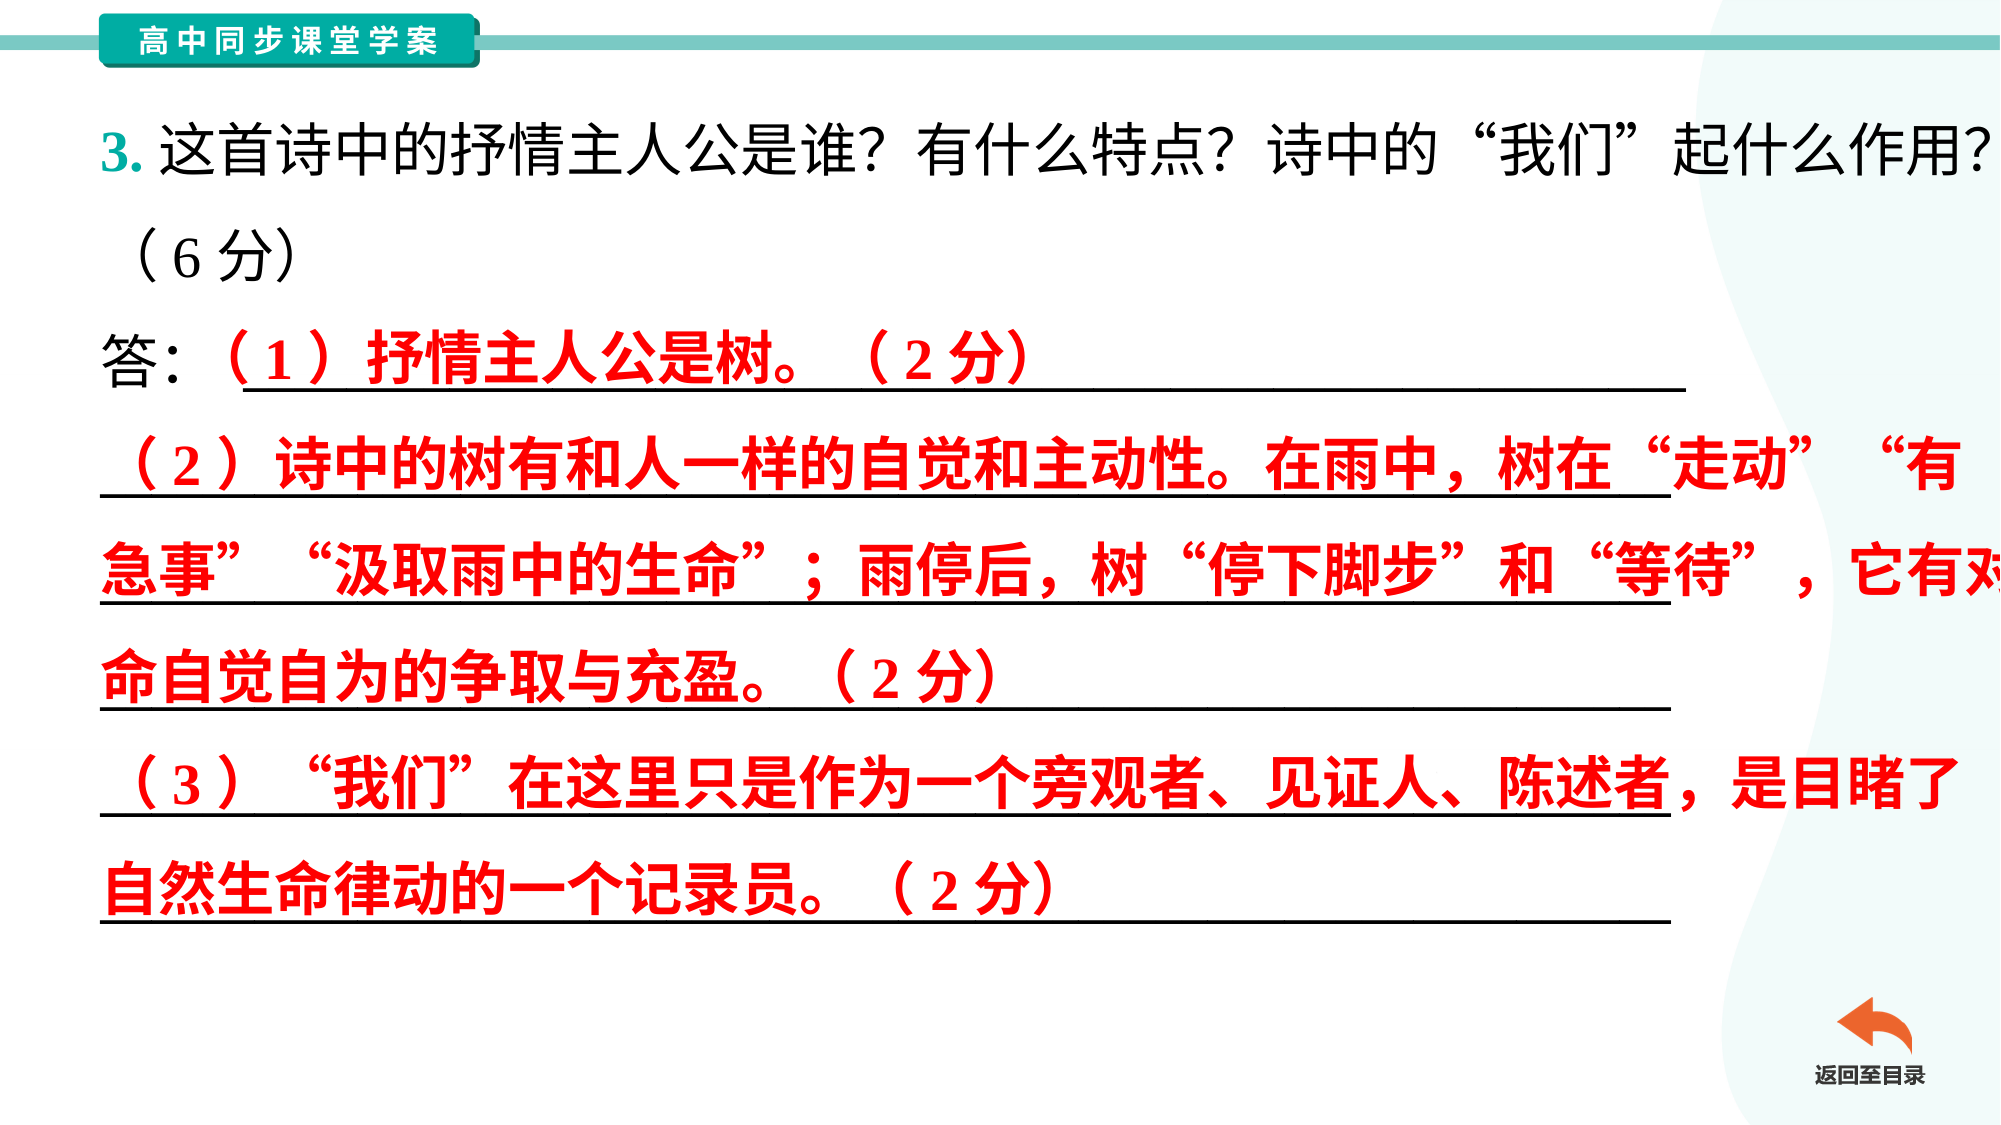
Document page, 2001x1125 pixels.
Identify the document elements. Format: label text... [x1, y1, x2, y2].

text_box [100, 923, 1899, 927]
text_box 3.这首诗中的抒情主人公是谁？有什么特点？诗中的“我们”起什么作用？ （6分） 答： ________________________________________________________ _____________________________________________________________ _____________________________________________________________ _____________________________________________________________ _____________________________________________________________ _____________________________________________________________ [100, 76, 1899, 284]
picture [0, 0, 2000, 1125]
text_box （1）抒情主人公是树。（2分） （2）诗中的树有和人一样的自觉和主动性。在雨中，树在“走动”“有 急事”“汲取雨中的生命”；雨停后，树“停下脚步”和“等待”，它有对生 命自觉自为的争取与充盈。（2分） （3）“我们”在这里只是作为一个旁观者、见证人、陈述者，是目睹了 自然生命律动的一个记录员。（2分） [100, 284, 1899, 923]
